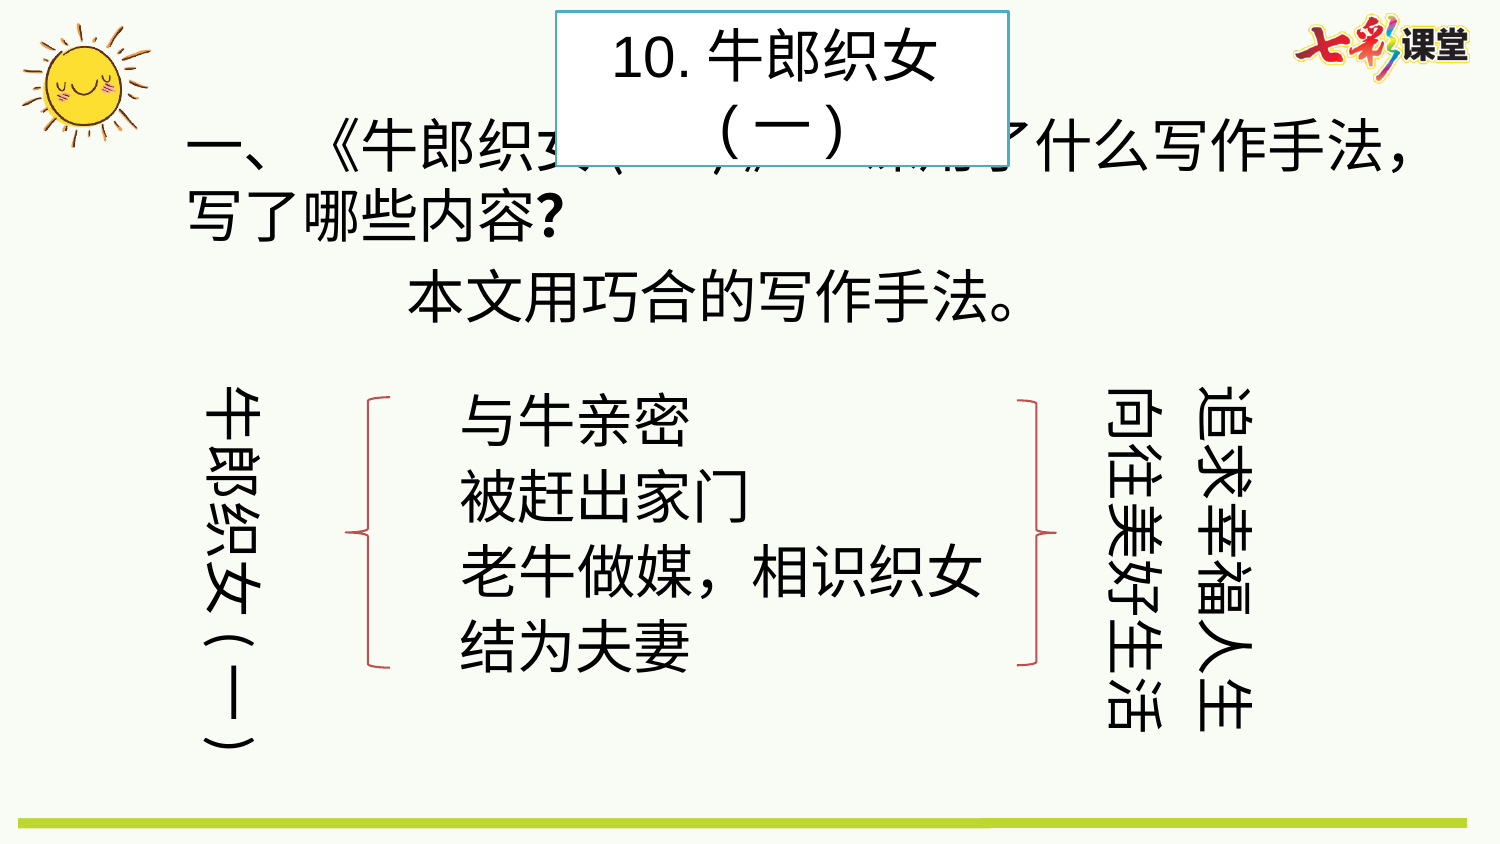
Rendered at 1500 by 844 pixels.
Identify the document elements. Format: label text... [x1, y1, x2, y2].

text_box [1016, 399, 1057, 667]
text_box 老牛做媒，相识织女 [445, 527, 1000, 613]
text_box 追求幸福人生 [1168, 369, 1270, 739]
text_box 10.牛郎织女(一) [555, 10, 1010, 167]
text_box 一、《牛郎织女(一)》一课用了什么写作手法，写了哪些内容？ [171, 101, 1412, 256]
text_box 与牛亲密 [444, 377, 708, 452]
text_box 结为夫妻 [444, 602, 708, 688]
picture [0, 0, 173, 172]
text_box 被赶出家门 [444, 452, 766, 538]
text_box 本文用巧合的写作手法。 [392, 252, 1063, 338]
text_box 牛郎织女(一) [176, 369, 278, 716]
picture [1291, 9, 1472, 87]
text_box [344, 396, 391, 669]
picture [18, 771, 1467, 844]
text_box 向往美好生活 [1077, 369, 1168, 739]
